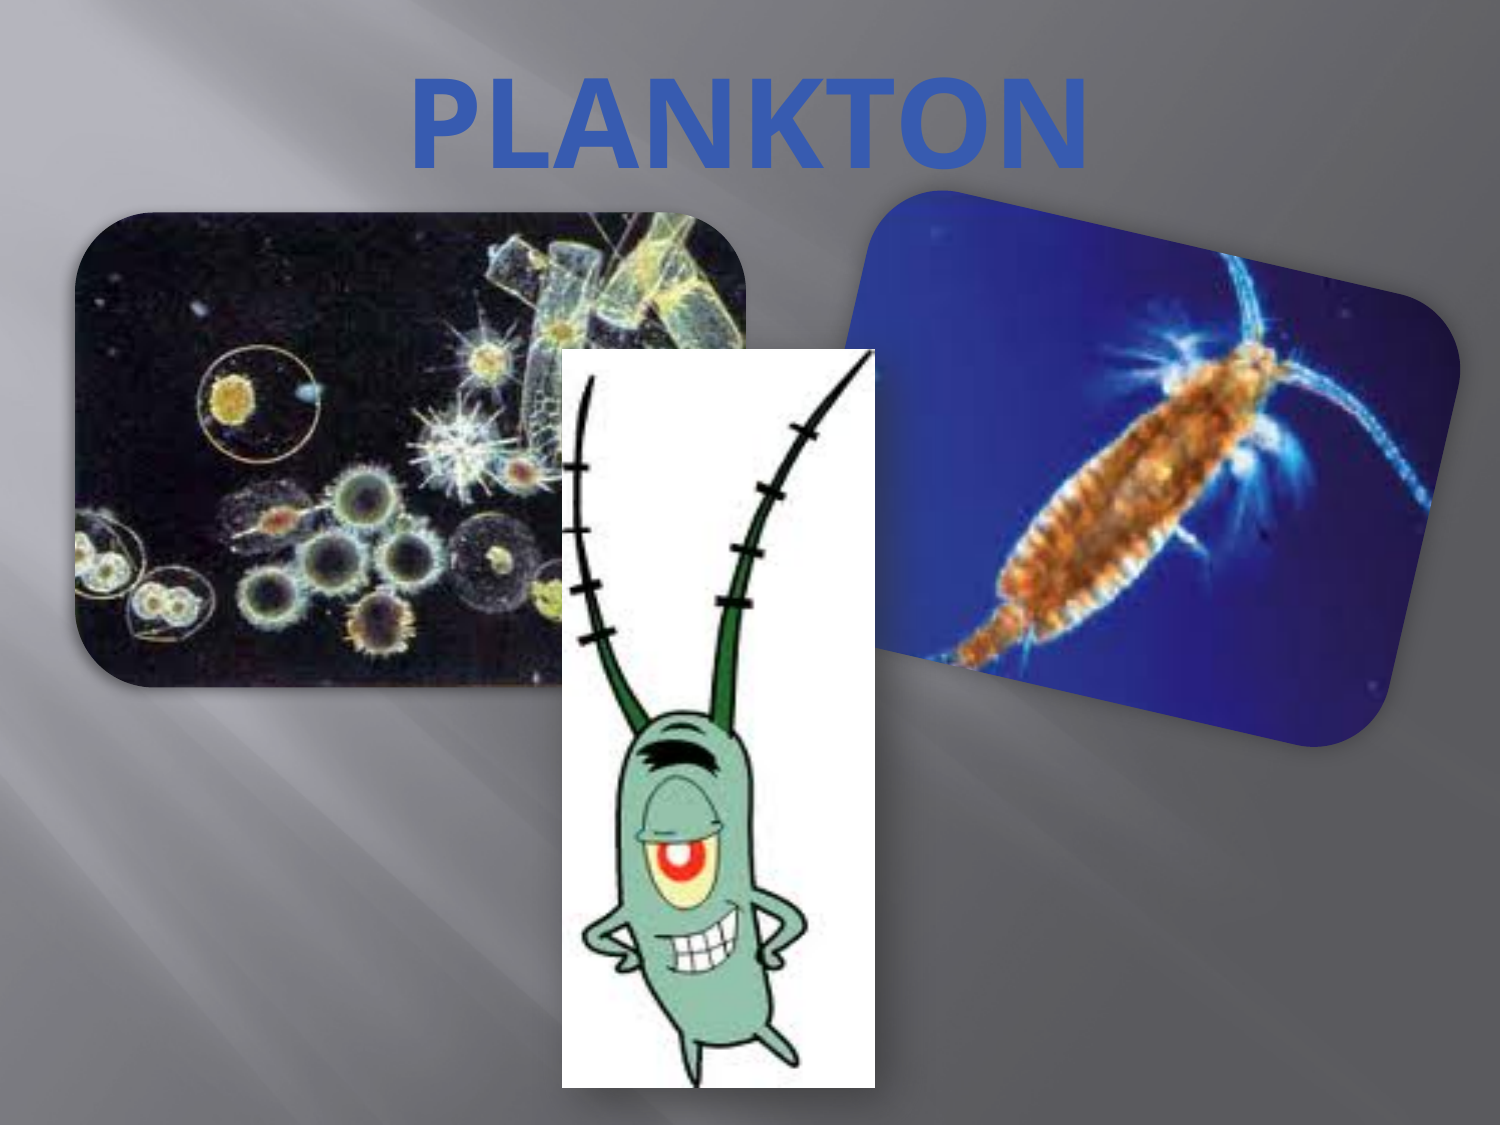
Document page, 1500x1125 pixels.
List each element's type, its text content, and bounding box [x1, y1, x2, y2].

title PLANKTON [75, 24, 1425, 213]
picture [562, 190, 1461, 1088]
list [74, 212, 747, 688]
